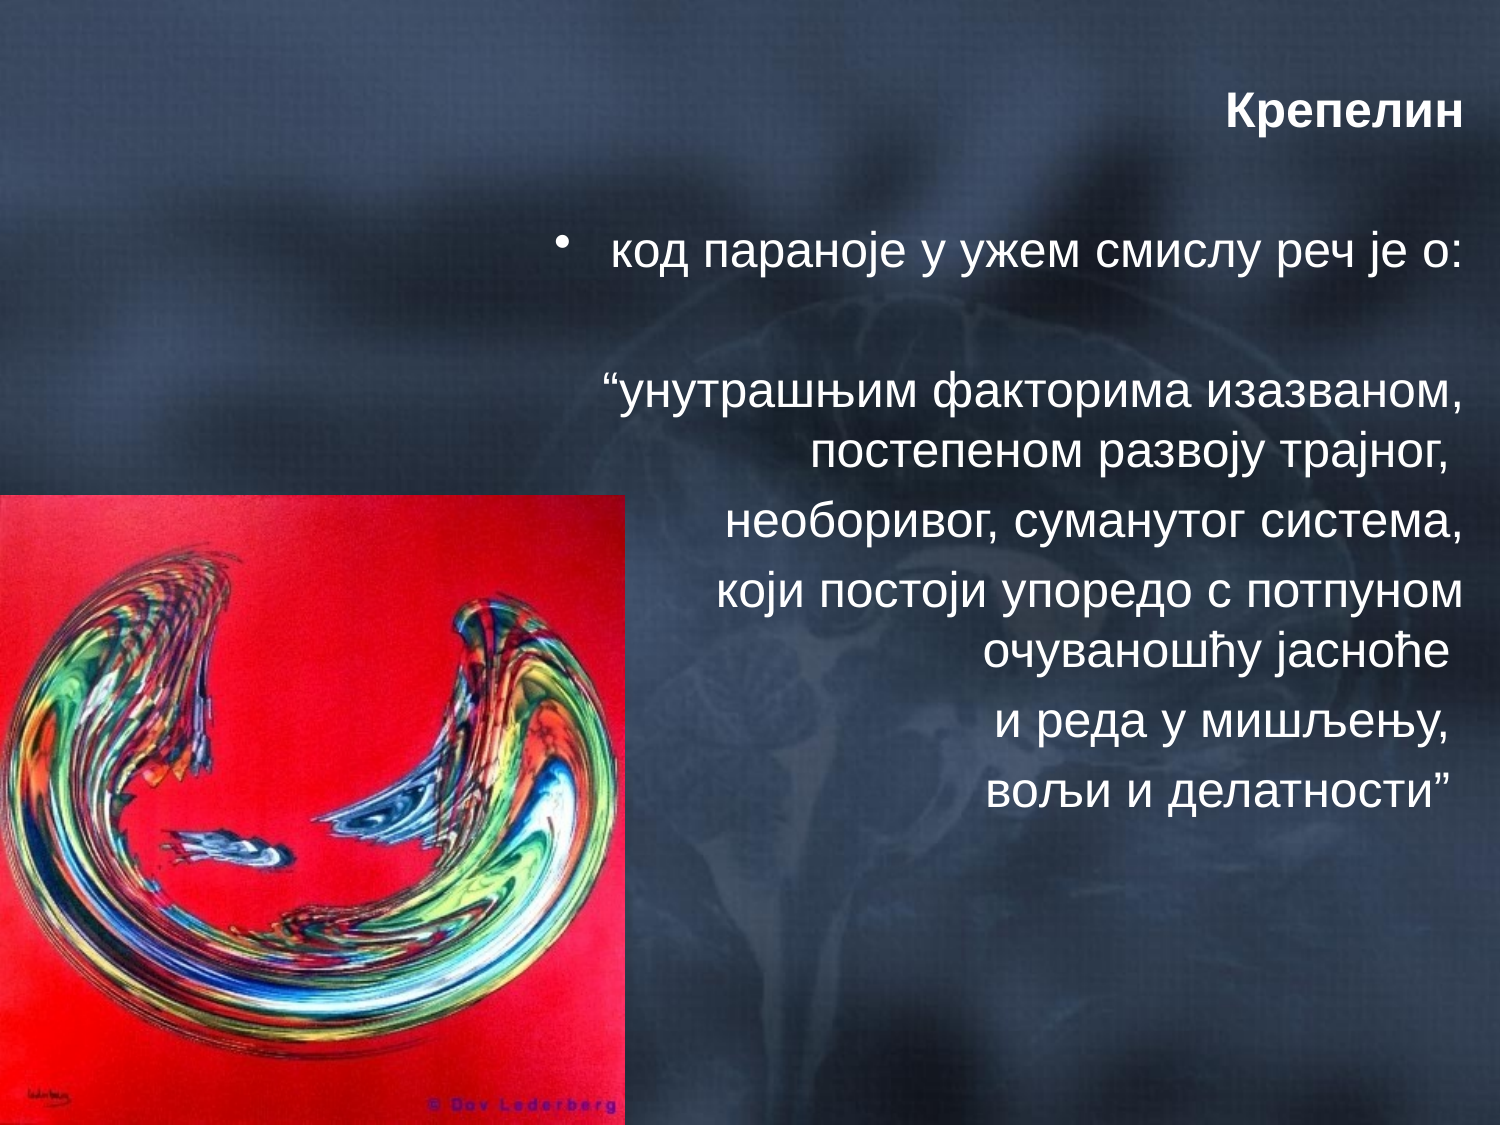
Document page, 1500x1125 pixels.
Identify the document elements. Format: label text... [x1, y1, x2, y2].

picture [0, 0, 1500, 1125]
list Крепелин код параноје у ужем смислу реч је о: “унутрашњим факторима изазваном, постепеном развоју трајног, необоривог, суманутог система, који постоји упоредо с потпуном очуваношћу јасноће и реда у мишљењу, вољи и делатности” [441, 0, 1480, 1006]
